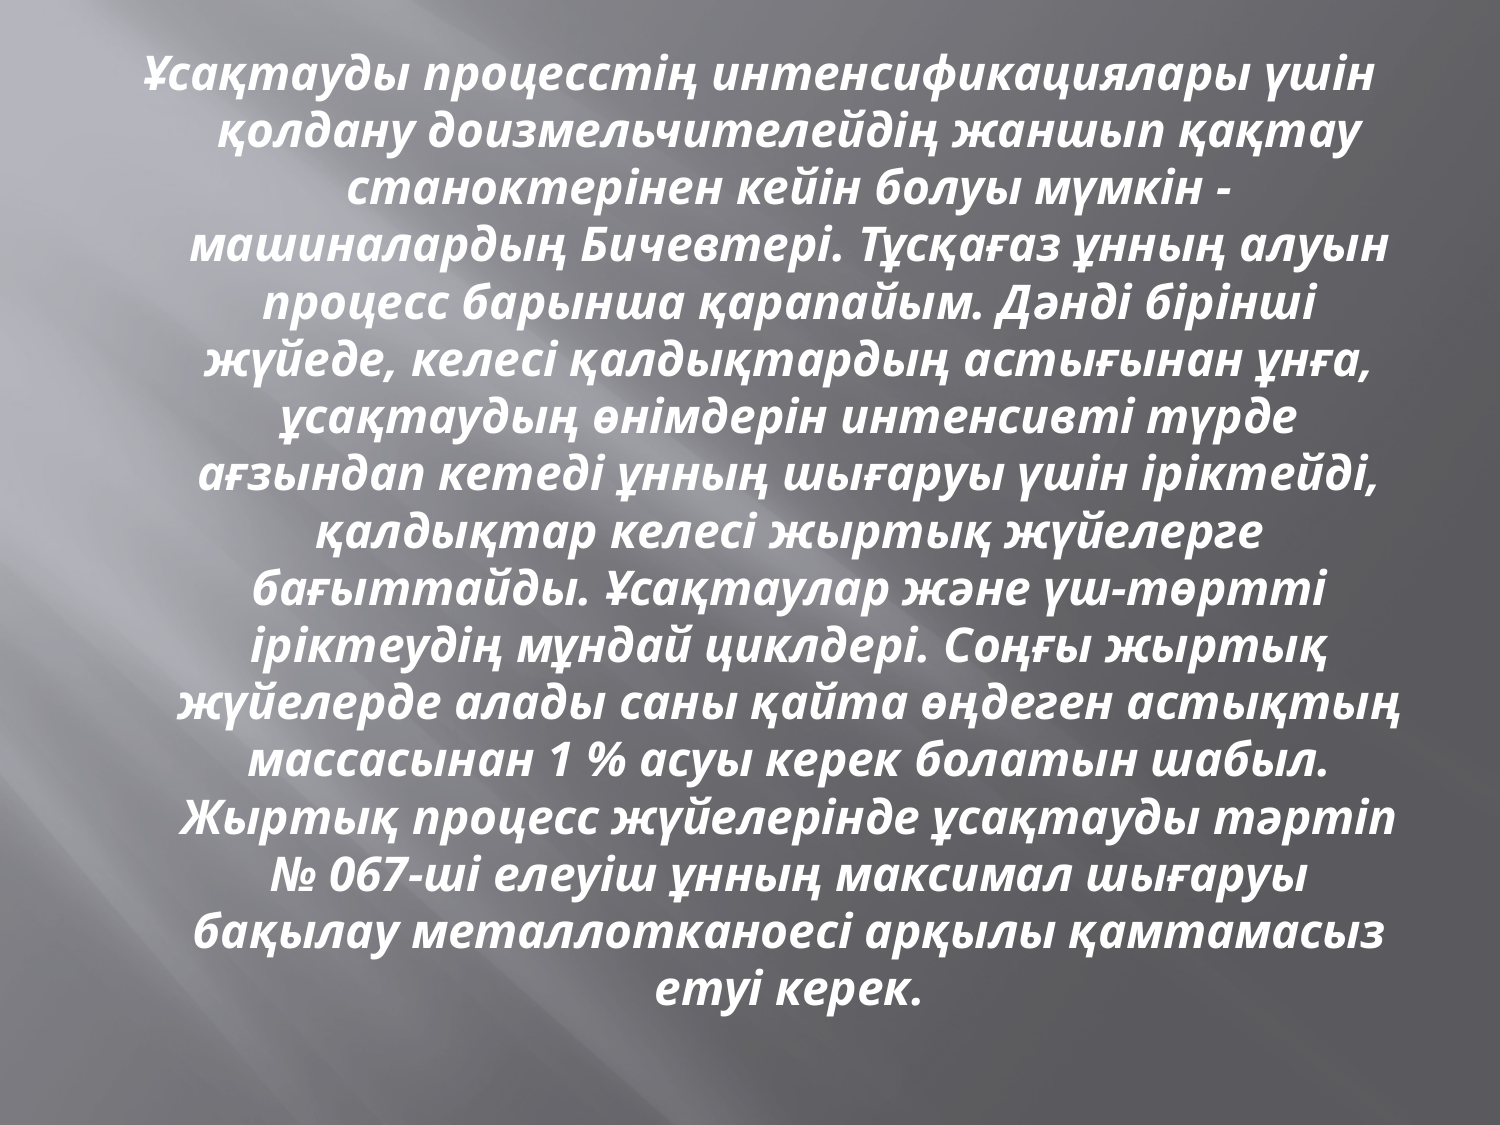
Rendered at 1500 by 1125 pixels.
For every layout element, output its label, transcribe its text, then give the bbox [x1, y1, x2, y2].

list Ұсақтауды процесстiң интенсификациялары үшiн қолдану доизмельчителейдiң жаншып қақтау станоктерiнен кейiн болуы мүмкiн - машиналардың Бичевтерi. Тұсқағаз ұнның алуын процесс барынша қарапайым. Дәндi бiрiншi жүйеде, келесi қалдықтардың астығынан ұнға, ұсақтаудың өнiмдерiн интенсивтi түрде ағзындап кетедi ұнның шығаруы үшiн iрiктейдi, қалдықтар келесi жыртық жүйелерге бағыттайды. Ұсақтаулар және үш-төрттi iрiктеудiң мұндай циклдерi. Соңғы жыртық жүйелерде алады саны қайта өңдеген астықтың массасынан 1 % асуы керек болатын шабыл. Жыртық процесс жүйелерiнде ұсақтауды тәртiп № 067-шi елеуiш ұнның максимал шығаруы бақылау металлотканоесi арқылы қамтамасыз етуi керек. [75, 35, 1425, 1035]
